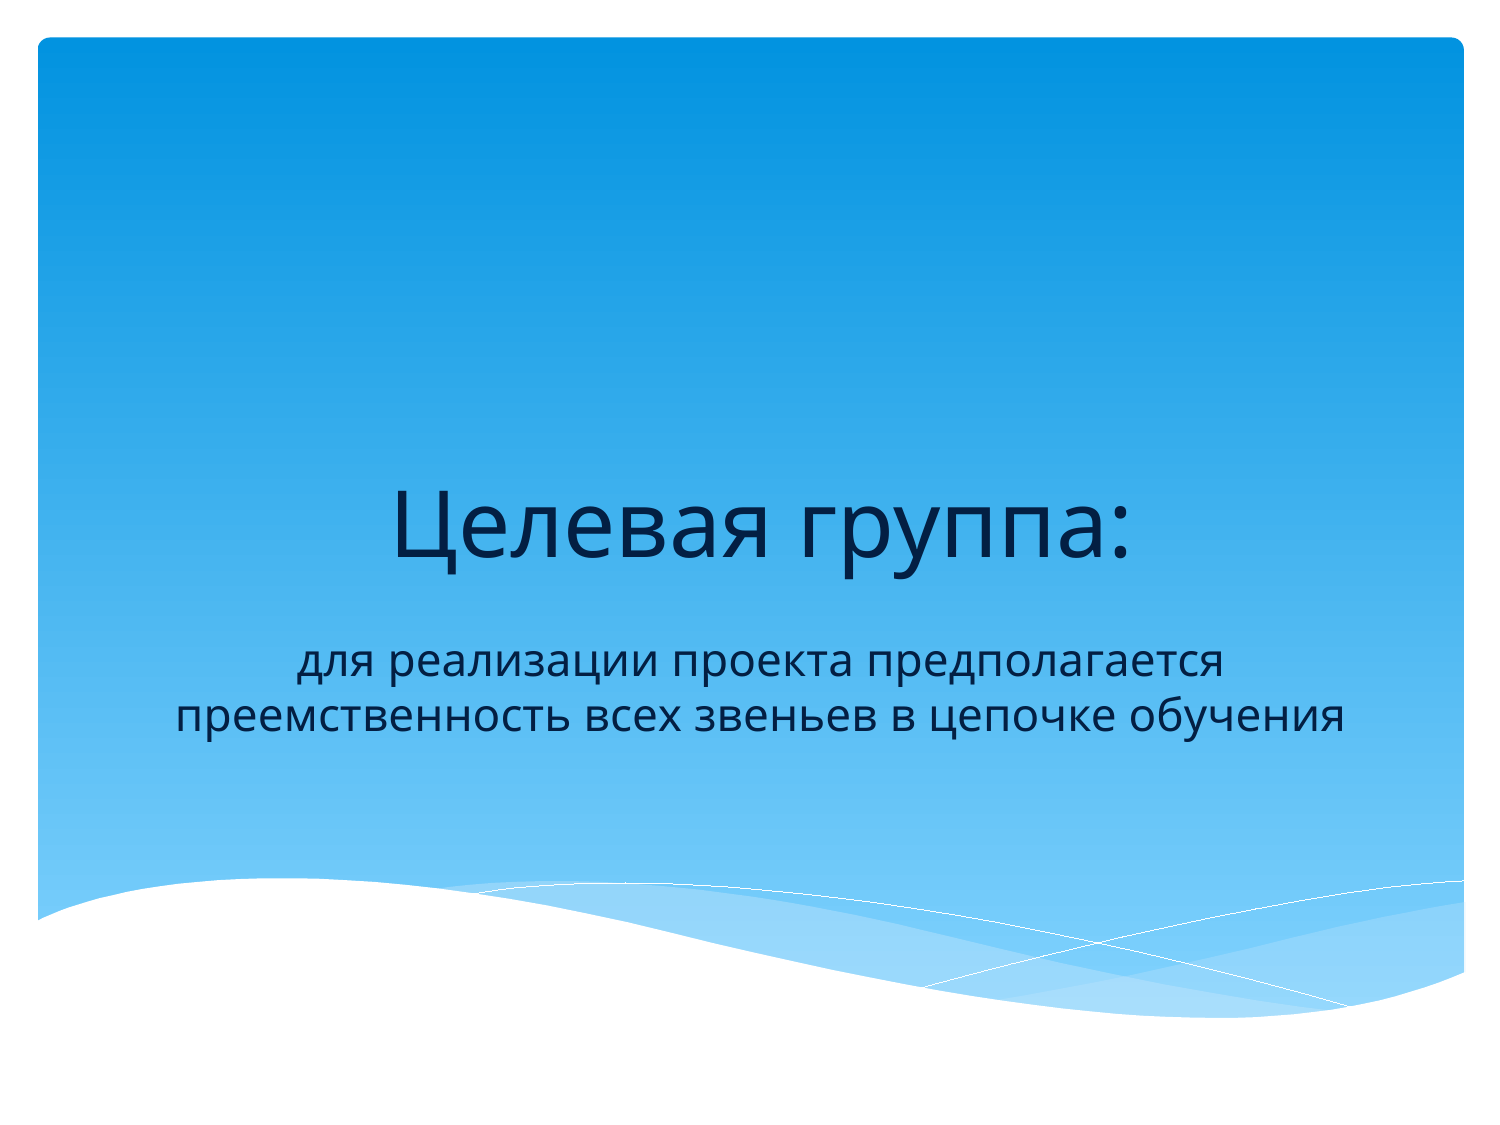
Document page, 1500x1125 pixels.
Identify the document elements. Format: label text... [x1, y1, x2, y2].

title Целевая группа: для реализации проекта предполагается преемственность всех звеньев в цепочке обучения [123, 456, 1399, 749]
